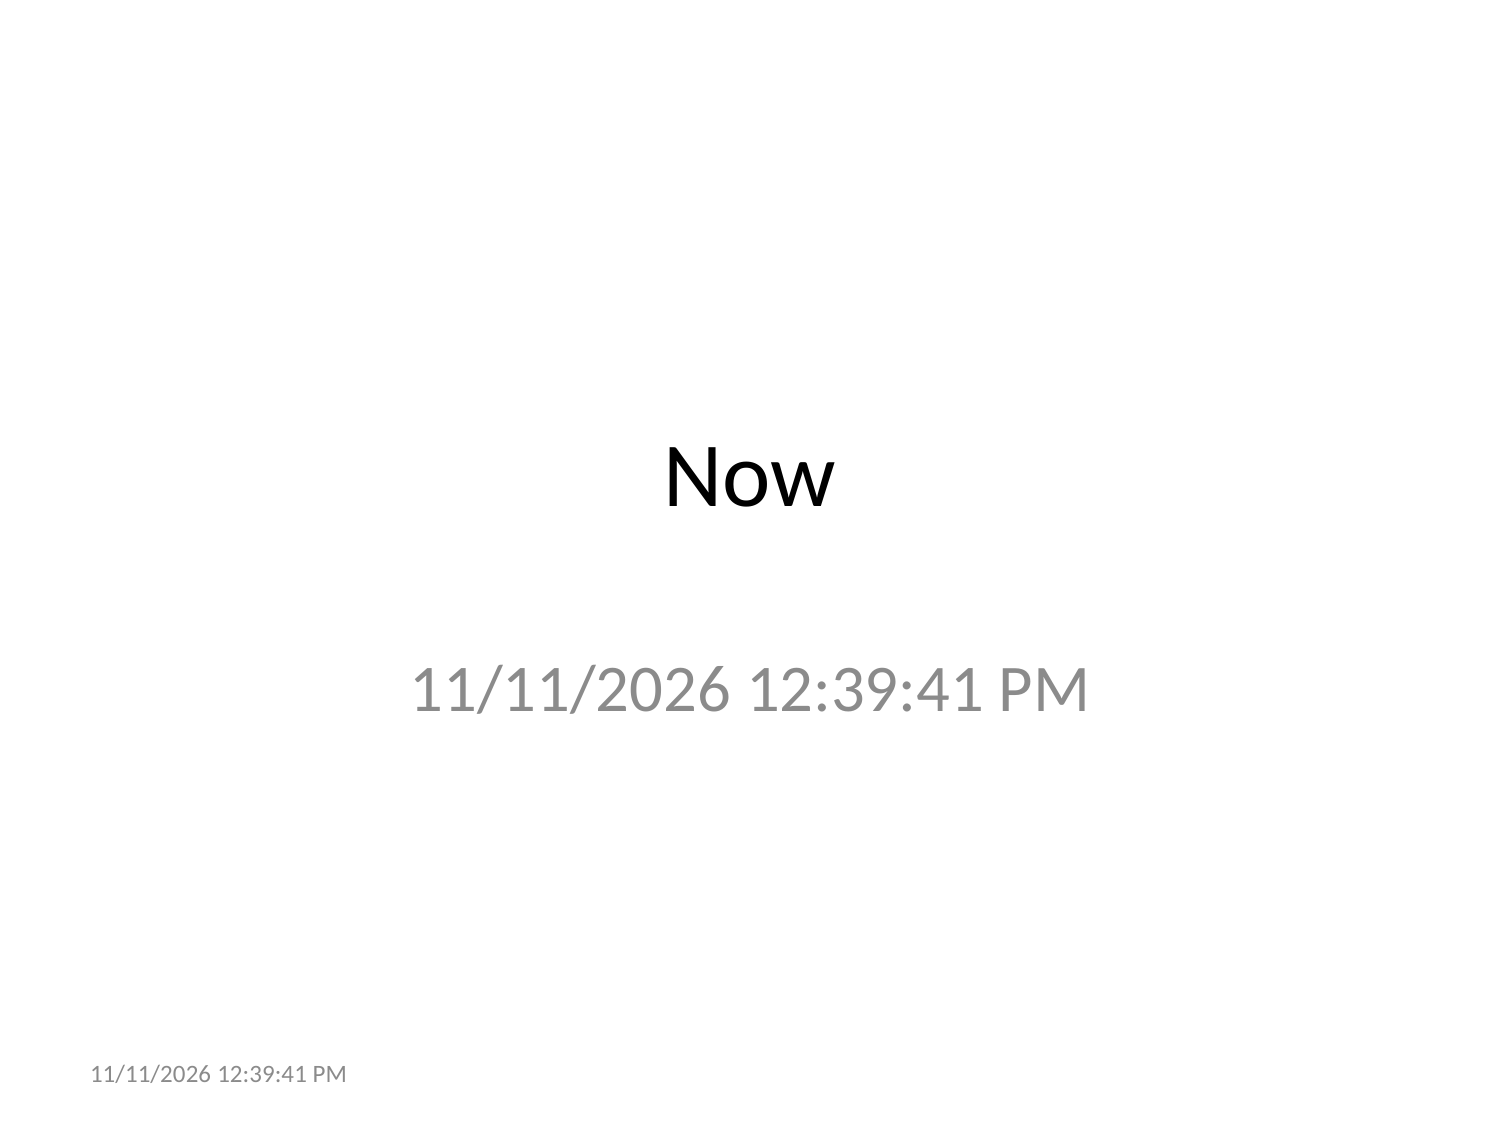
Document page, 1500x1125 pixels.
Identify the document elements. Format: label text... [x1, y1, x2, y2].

subtitle 2011-12-19 10:20:04 AM [225, 637, 1275, 925]
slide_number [75, 1042, 425, 1103]
title Now [112, 349, 1388, 591]
